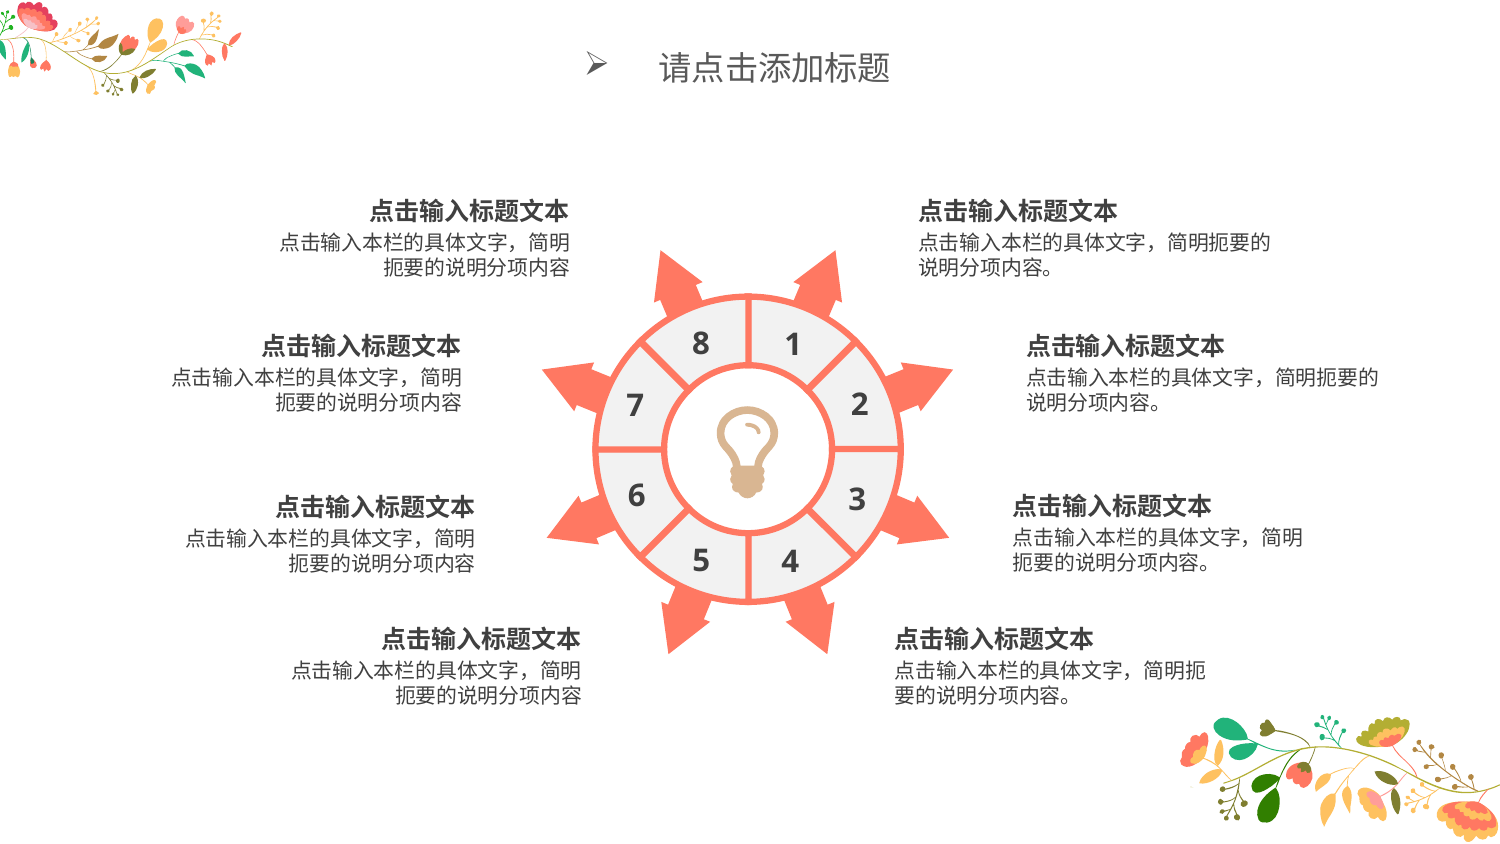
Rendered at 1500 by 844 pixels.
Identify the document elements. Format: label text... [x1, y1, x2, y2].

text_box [716, 406, 779, 499]
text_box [546, 450, 689, 557]
text_box 请点击添加标题 [568, 40, 907, 95]
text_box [807, 449, 950, 557]
text_box 点击输入标题文本 点击输入本栏的具体文字，简明扼要的说明分项内容。 [903, 185, 1294, 290]
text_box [749, 508, 856, 655]
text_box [807, 341, 954, 450]
text_box 点击输入标题文本 点击输入本栏的具体文字，简明扼要的说明分项内容 [264, 613, 597, 718]
text_box 点击输入标题文本 点击输入本栏的具体文字，简明扼要的说明分项内容。 [879, 613, 1237, 718]
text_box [749, 250, 856, 390]
text_box 点击输入标题文本 点击输入本栏的具体文字，简明扼要的说明分项内容。 [997, 480, 1328, 585]
text_box 点击输入标题文本 点击输入本栏的具体文字，简明扼要的说明分项内容 [152, 320, 477, 425]
text_box 点击输入标题文本 点击输入本栏的具体文字，简明扼要的说明分项内容 [260, 185, 585, 290]
text_box 点击输入标题文本 点击输入本栏的具体文字，简明扼要的说明分项内容 [165, 481, 491, 585]
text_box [541, 341, 689, 450]
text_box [640, 250, 749, 390]
text_box 点击输入标题文本 点击输入本栏的具体文字，简明扼要的说明分项内容。 [1011, 320, 1412, 425]
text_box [640, 508, 749, 655]
